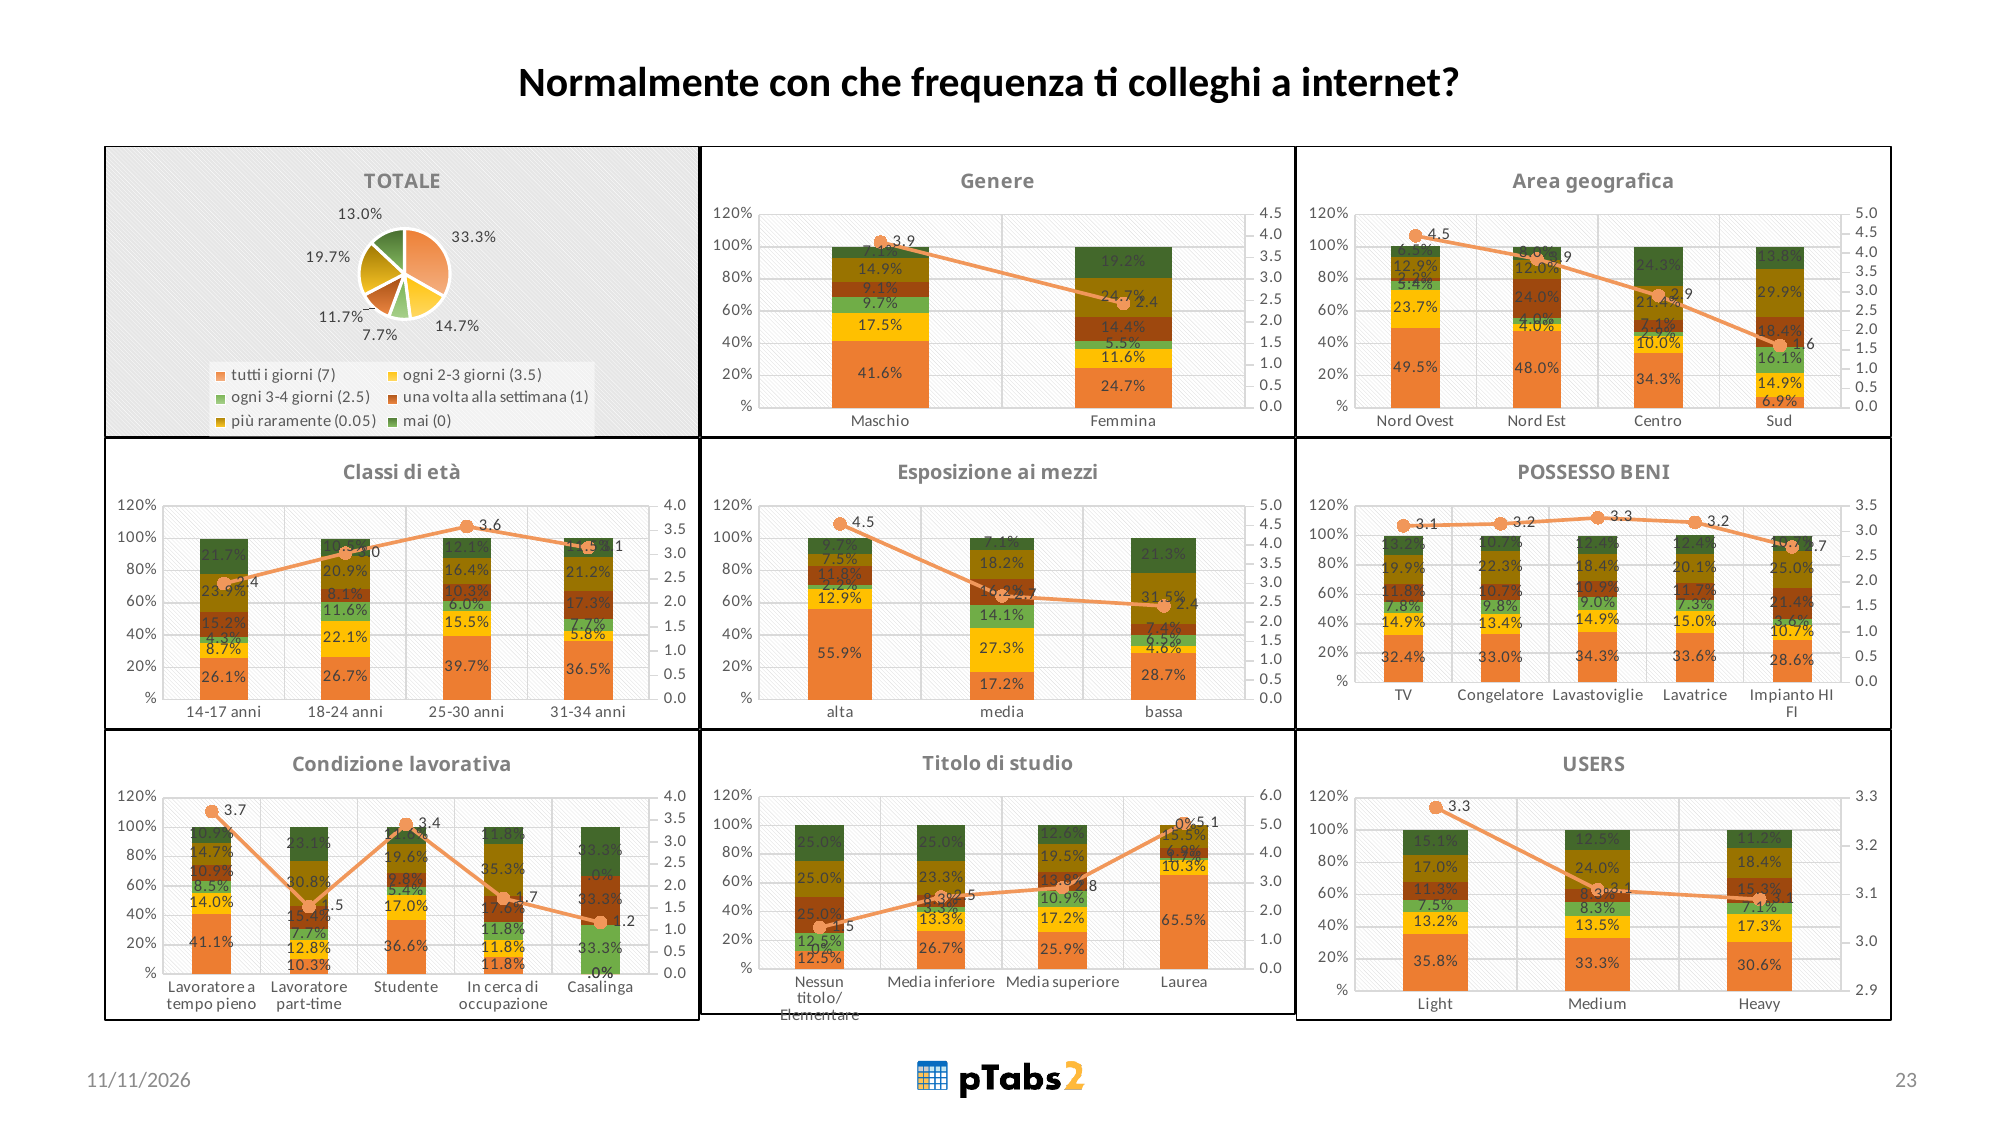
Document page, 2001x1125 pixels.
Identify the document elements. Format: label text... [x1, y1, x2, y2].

slide_number 23 [1482, 1055, 1933, 1103]
chart [104, 145, 1892, 1021]
title Normalmente con che frequenza ti colleghi a internet? [104, 52, 1875, 115]
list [913, 1058, 1087, 1100]
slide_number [70, 1055, 512, 1103]
